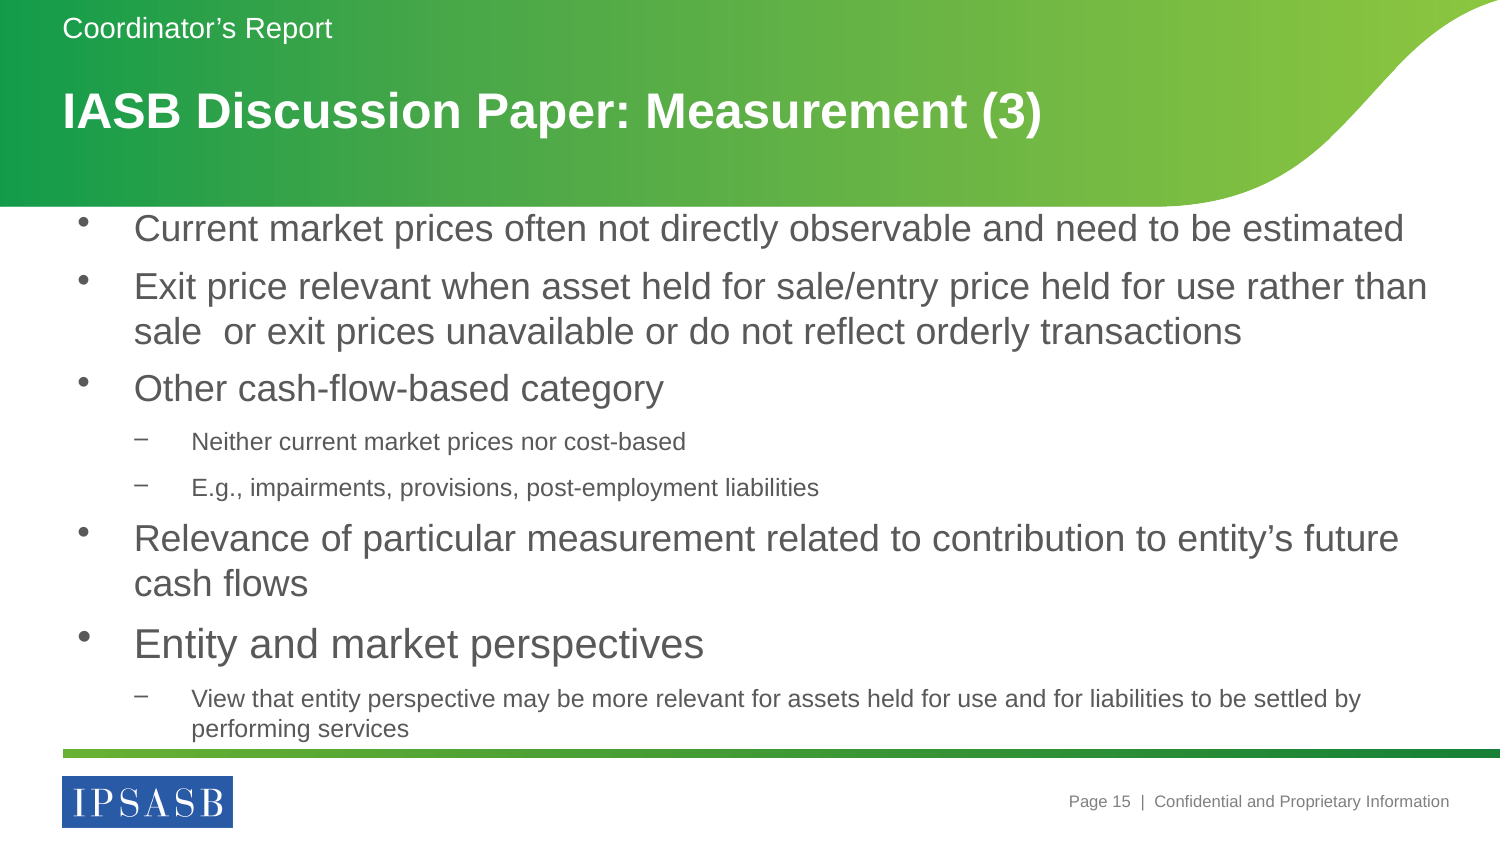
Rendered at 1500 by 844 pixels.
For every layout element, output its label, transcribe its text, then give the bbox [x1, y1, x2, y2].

list Current market prices often not directly observable and need to be estimated Exit price relevant when asset held for sale/entry price held for use rather than sale or exit prices unavailable or do not reflect orderly transactions Other cash-flow-based category Neither current market prices nor cost-based E.g., impairments, provisions, post-employment liabilities Relevance of particular measurement related to contribution to entity’s future cash flows Entity and market perspectives View that entity perspective may be more relevant for assets held for use and for liabilities to be settled by performing services [62, 196, 1450, 724]
title IASB Discussion Paper: Measurement (3) [62, 75, 1300, 142]
picture [62, 776, 233, 828]
picture [0, 0, 1500, 207]
subtitle Coordinator’s Report [62, 9, 500, 38]
